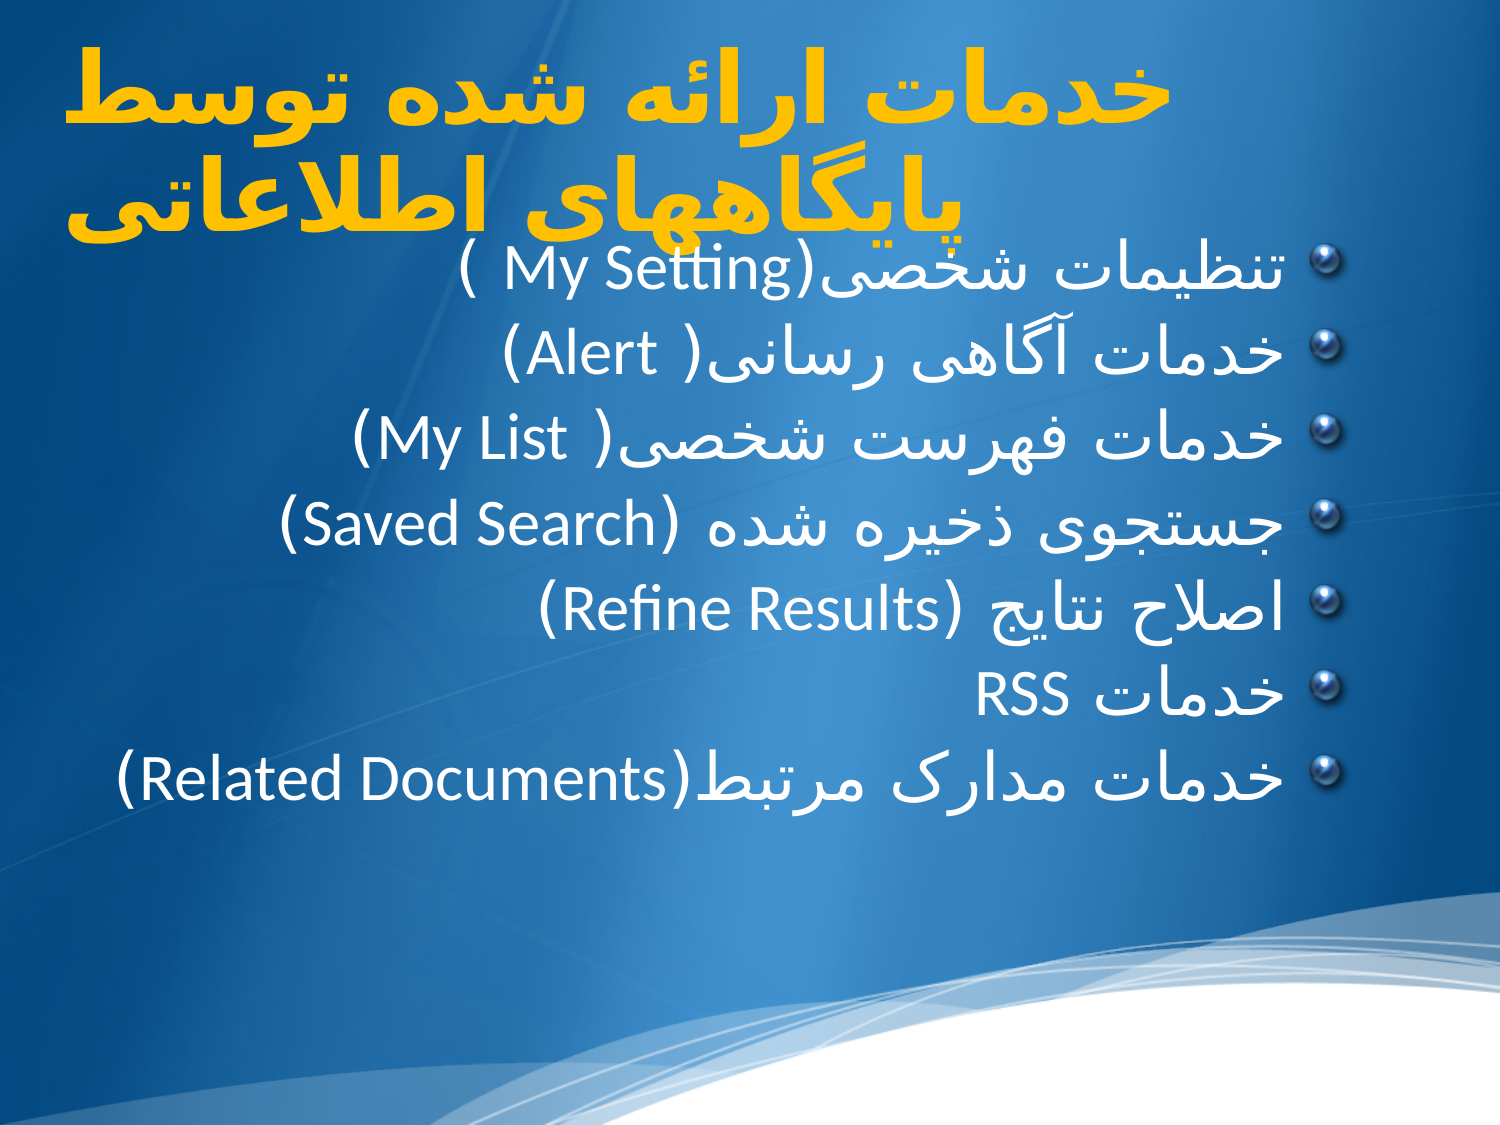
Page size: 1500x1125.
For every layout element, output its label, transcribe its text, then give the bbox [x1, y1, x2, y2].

title خدمات ارائه شده توسط پایگاههای اطلاعاتی [62, 37, 1500, 213]
picture [0, 0, 1500, 1125]
list تنظیمات شخصی(My Setting ) خدمات آگاهی رسانی( Alert) خدمات فهرست شخصی( My List) جستجوی ذخیره شده (Saved Search) اصلاح نتایج (Refine Results) خدمات RSS خدمات مدارک مرتبط(Related Documents) [62, 231, 1438, 949]
